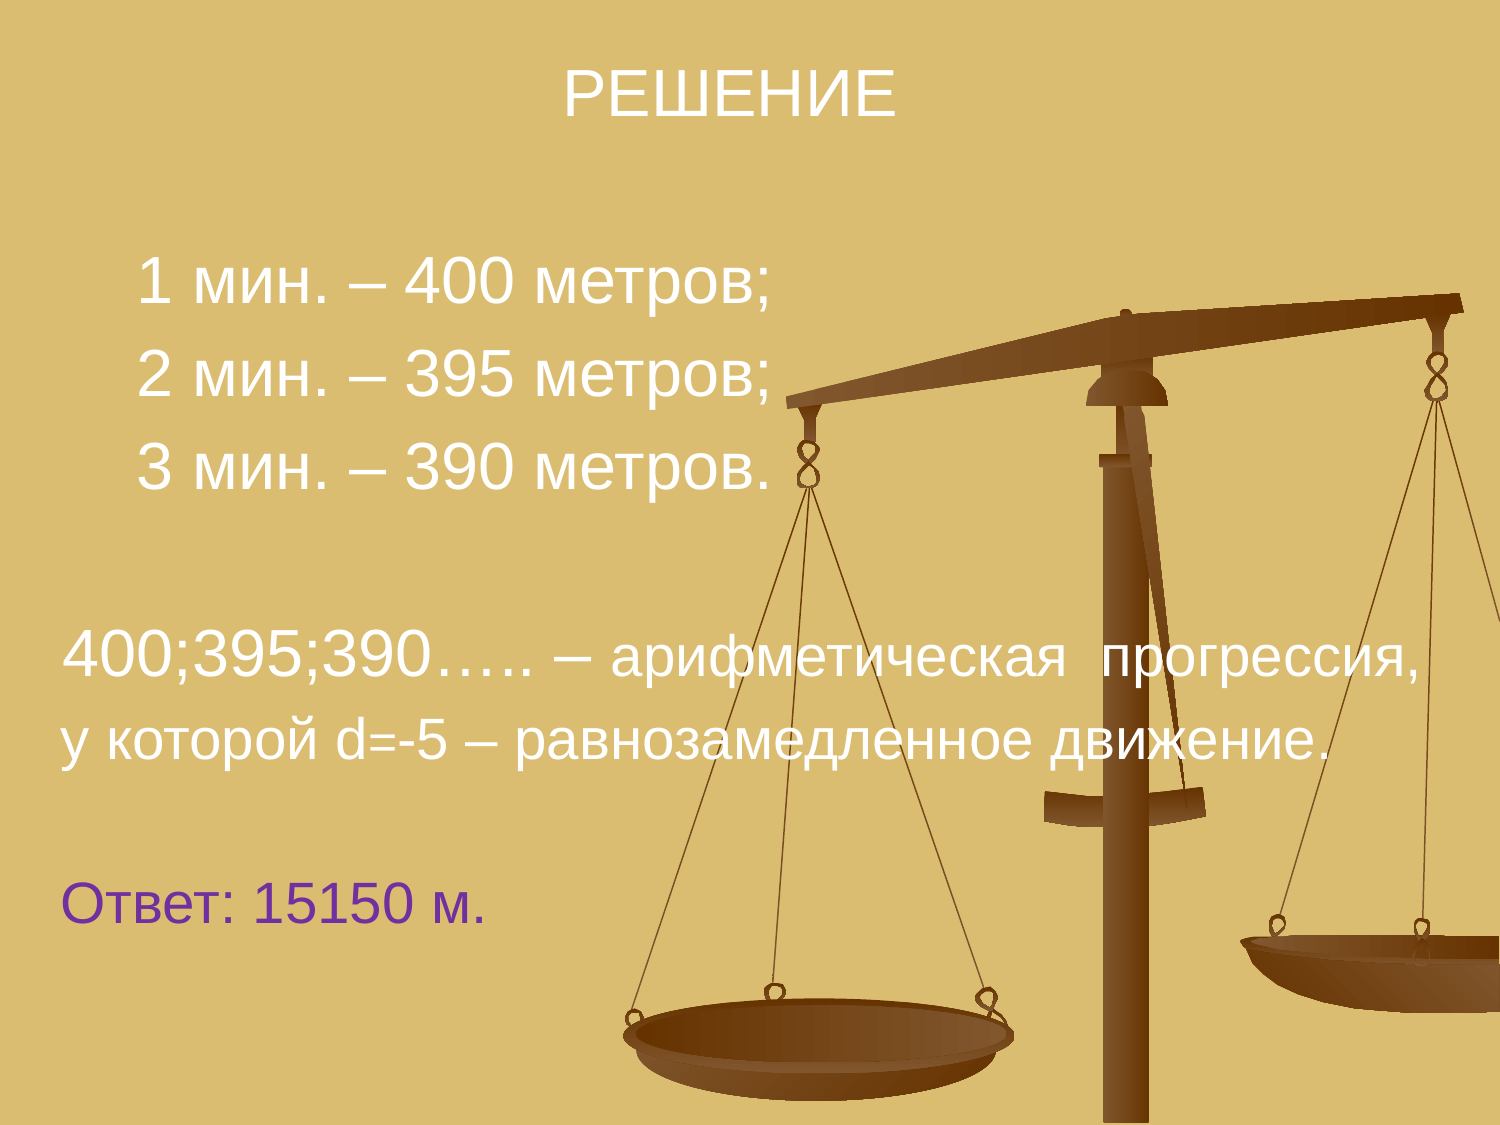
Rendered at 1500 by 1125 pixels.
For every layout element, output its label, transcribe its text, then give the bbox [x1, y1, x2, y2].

list РЕШЕНИЕ 1 мин. – 400 метров; 2 мин. – 395 метров; 3 мин. – 390 метров. 400;395;390….. – арифметическая прогрессия, у которой d=-5 – равнозамедленное движение. Ответ: 15150 м. [29, 42, 1500, 1095]
